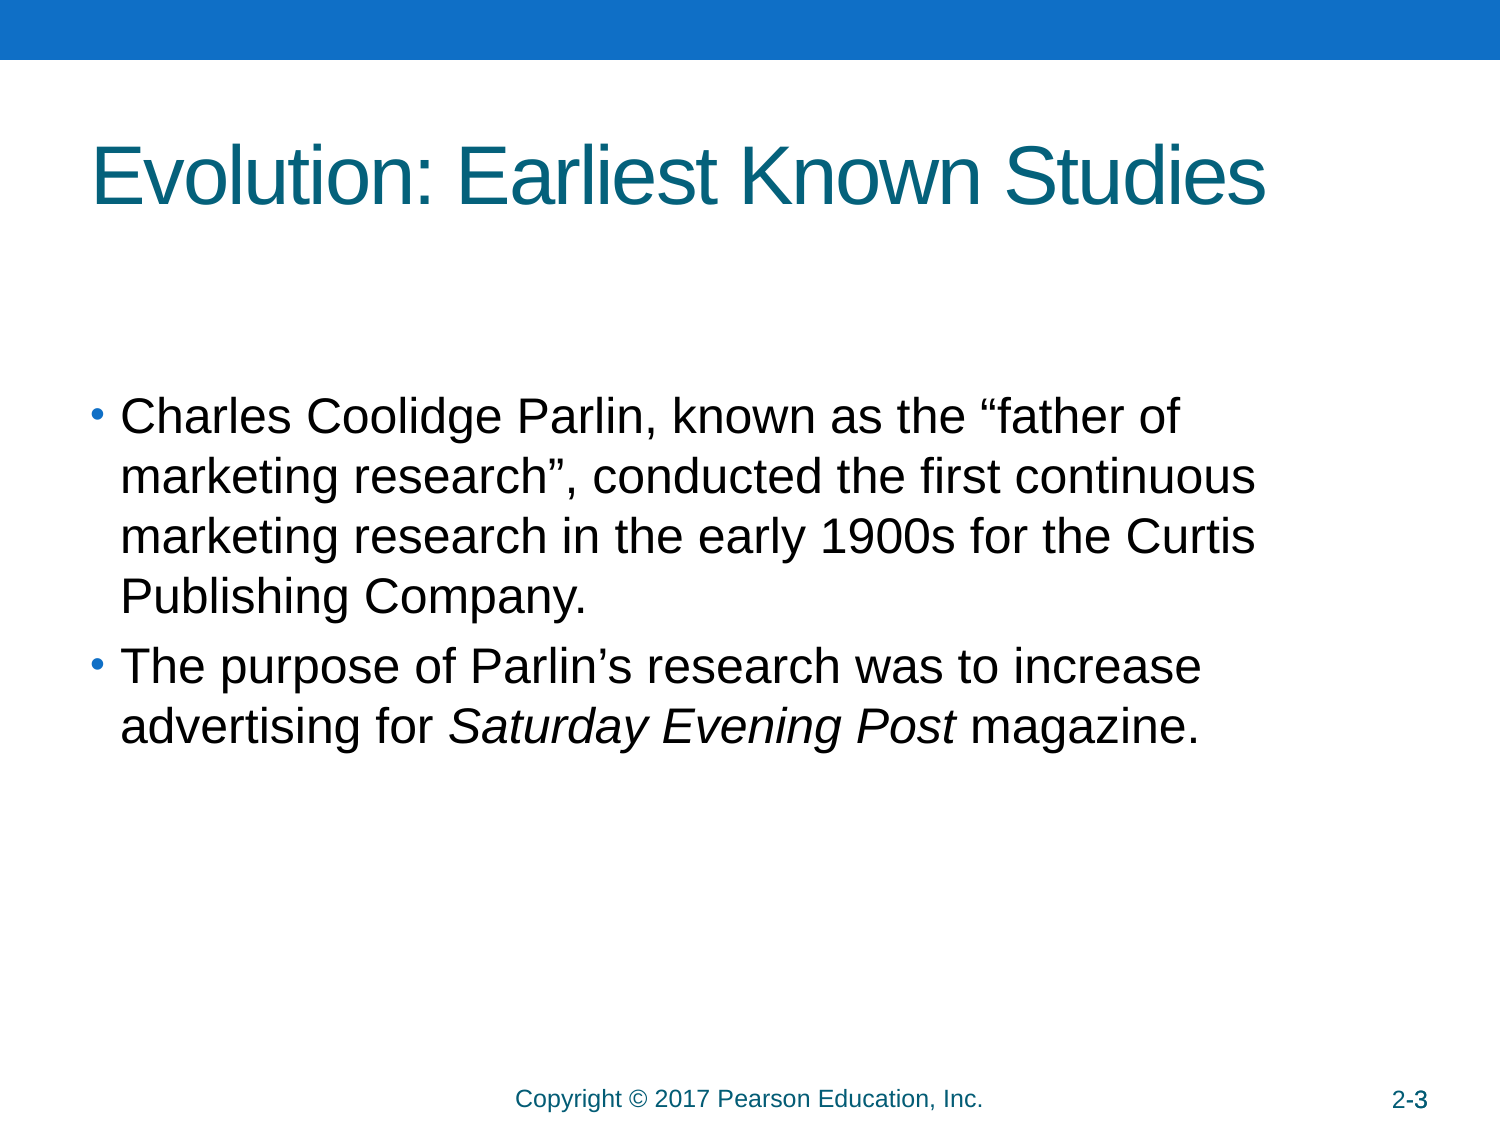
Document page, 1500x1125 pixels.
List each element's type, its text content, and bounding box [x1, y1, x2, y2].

list Charles Coolidge Parlin, known as the “father of marketing research”, conducted the first continuous marketing research in the early 1900s for the Curtis Publishing Company. The purpose of Parlin’s research was to increase advertising for Saturday Evening Post magazine. [75, 376, 1425, 1125]
title Evolution: Earliest Known Studies [75, 90, 1425, 253]
